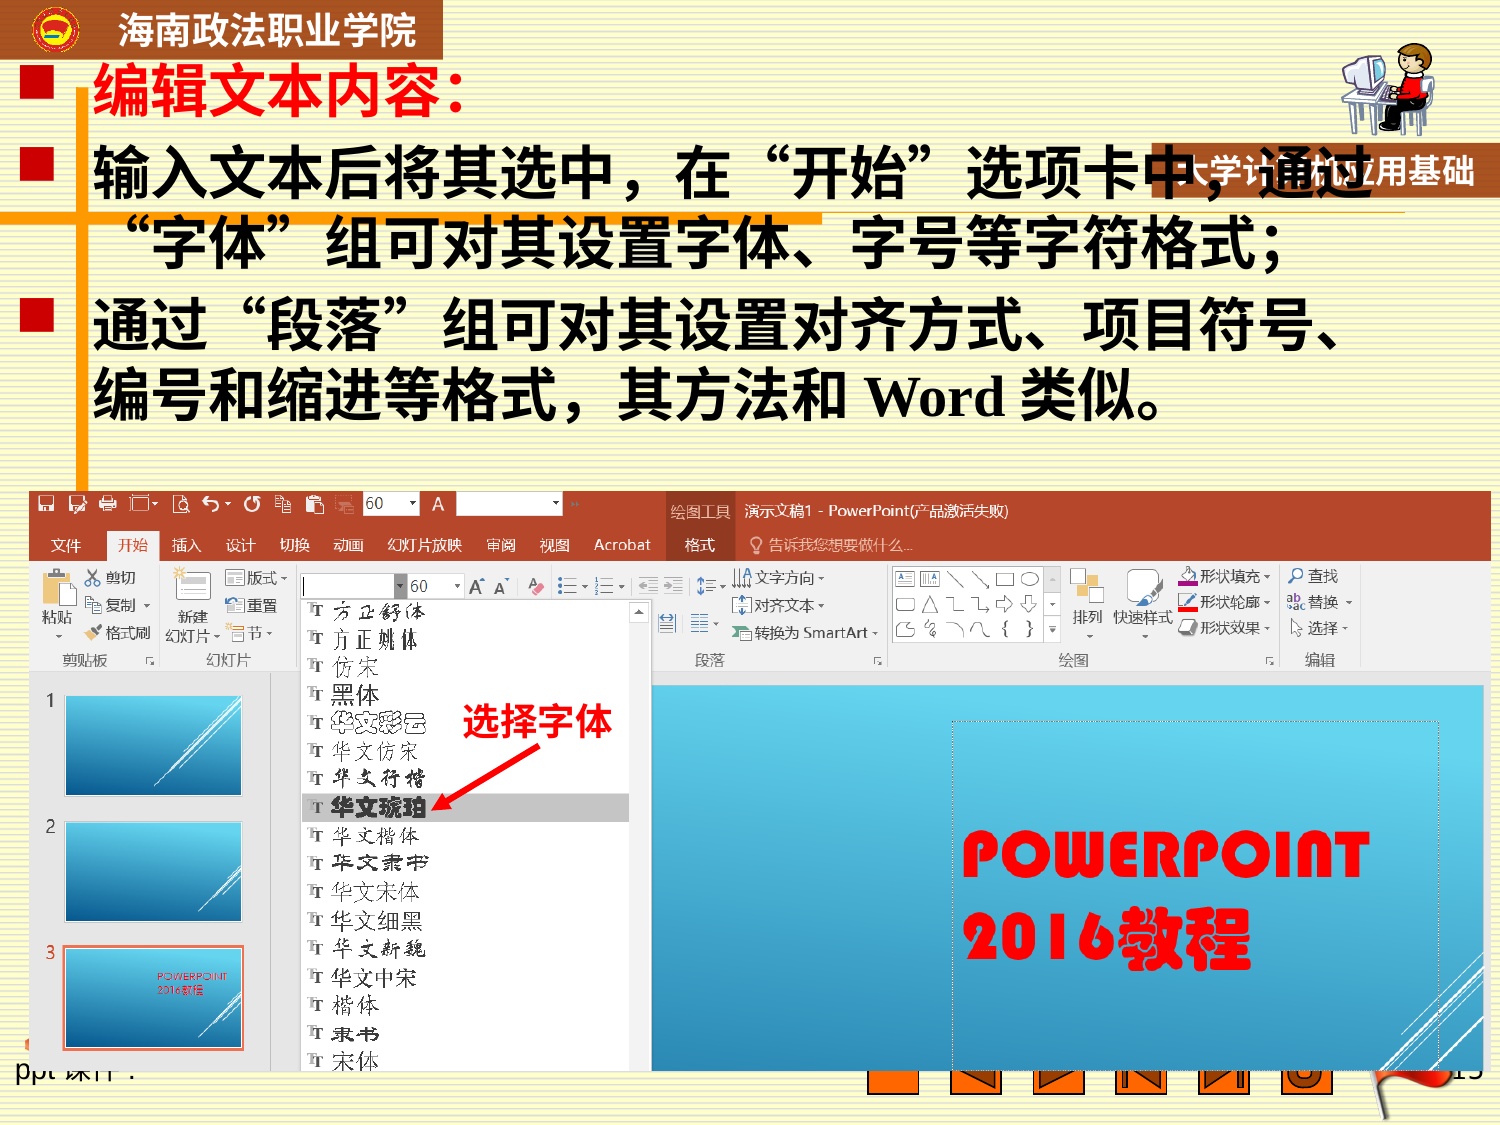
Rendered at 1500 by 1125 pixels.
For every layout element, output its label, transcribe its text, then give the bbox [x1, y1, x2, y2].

picture [0, 198, 1500, 1125]
picture [443, 0, 1500, 142]
footer ppt课件. [0, 1042, 475, 1103]
slide_number 15 [1149, 1042, 1500, 1103]
picture [24, 1, 86, 46]
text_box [430, 745, 539, 811]
list 编辑文本内容： 输入文本后将其选中，在“开始”选项卡中，通过“字体”组可对其设置字体、字号等字符格式； 通过“段落”组可对其设置对齐方式、项目符号、编号和缩进等格式，其方法和Word类似。 [0, 46, 1430, 492]
